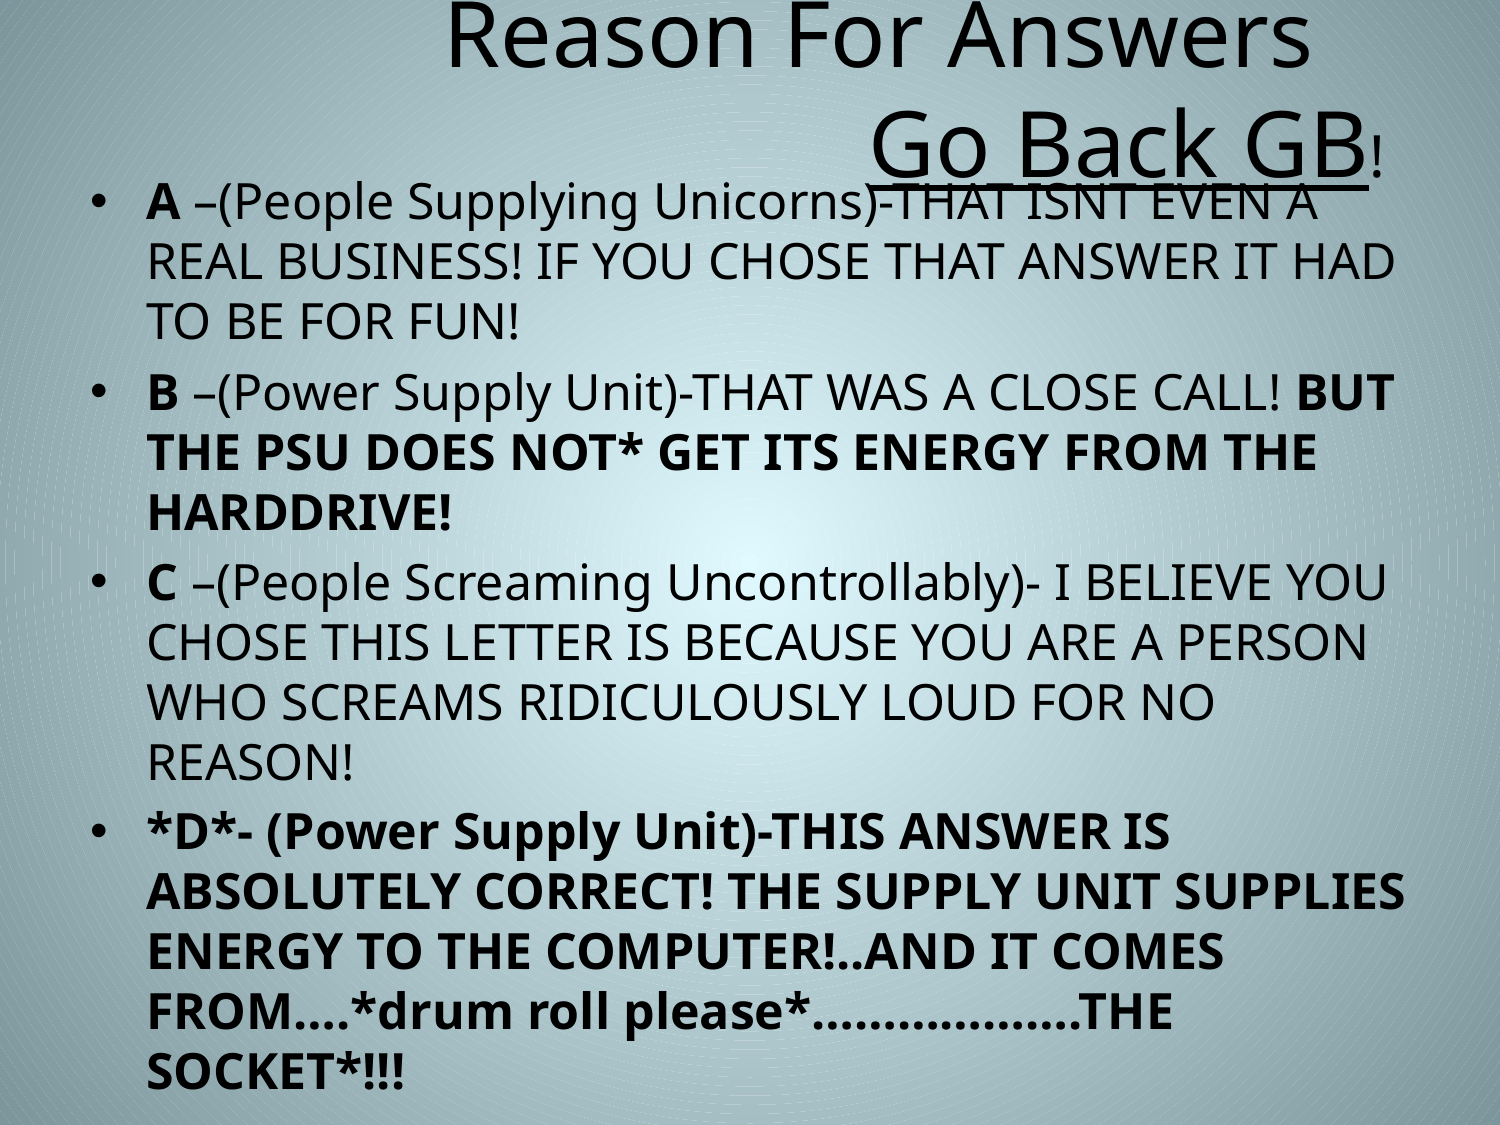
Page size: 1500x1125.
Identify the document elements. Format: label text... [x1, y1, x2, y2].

list A –(People Supplying Unicorns)-THAT ISNT EVEN A REAL BUSINESS! IF YOU CHOSE THAT ANSWER IT HAD TO BE FOR FUN! B –(Power Supply Unit)-THAT WAS A CLOSE CALL! BUT THE PSU DOES NOT* GET ITS ENERGY FROM THE HARDDRIVE! C –(People Screaming Uncontrollably)- I BELIEVE YOU CHOSE THIS LETTER IS BECAUSE YOU ARE A PERSON WHO SCREAMS RIDICULOUSLY LOUD FOR NO REASON! *D*- (Power Supply Unit)-THIS ANSWER IS ABSOLUTELY CORRECT! THE SUPPLY UNIT SUPPLIES ENERGY TO THE COMPUTER!..AND IT COMES FROM….*drum roll please*……………….THE SOCKET*!!! [75, 162, 1425, 1125]
title Reason For Answers Go Back GB! [50, 0, 1400, 188]
